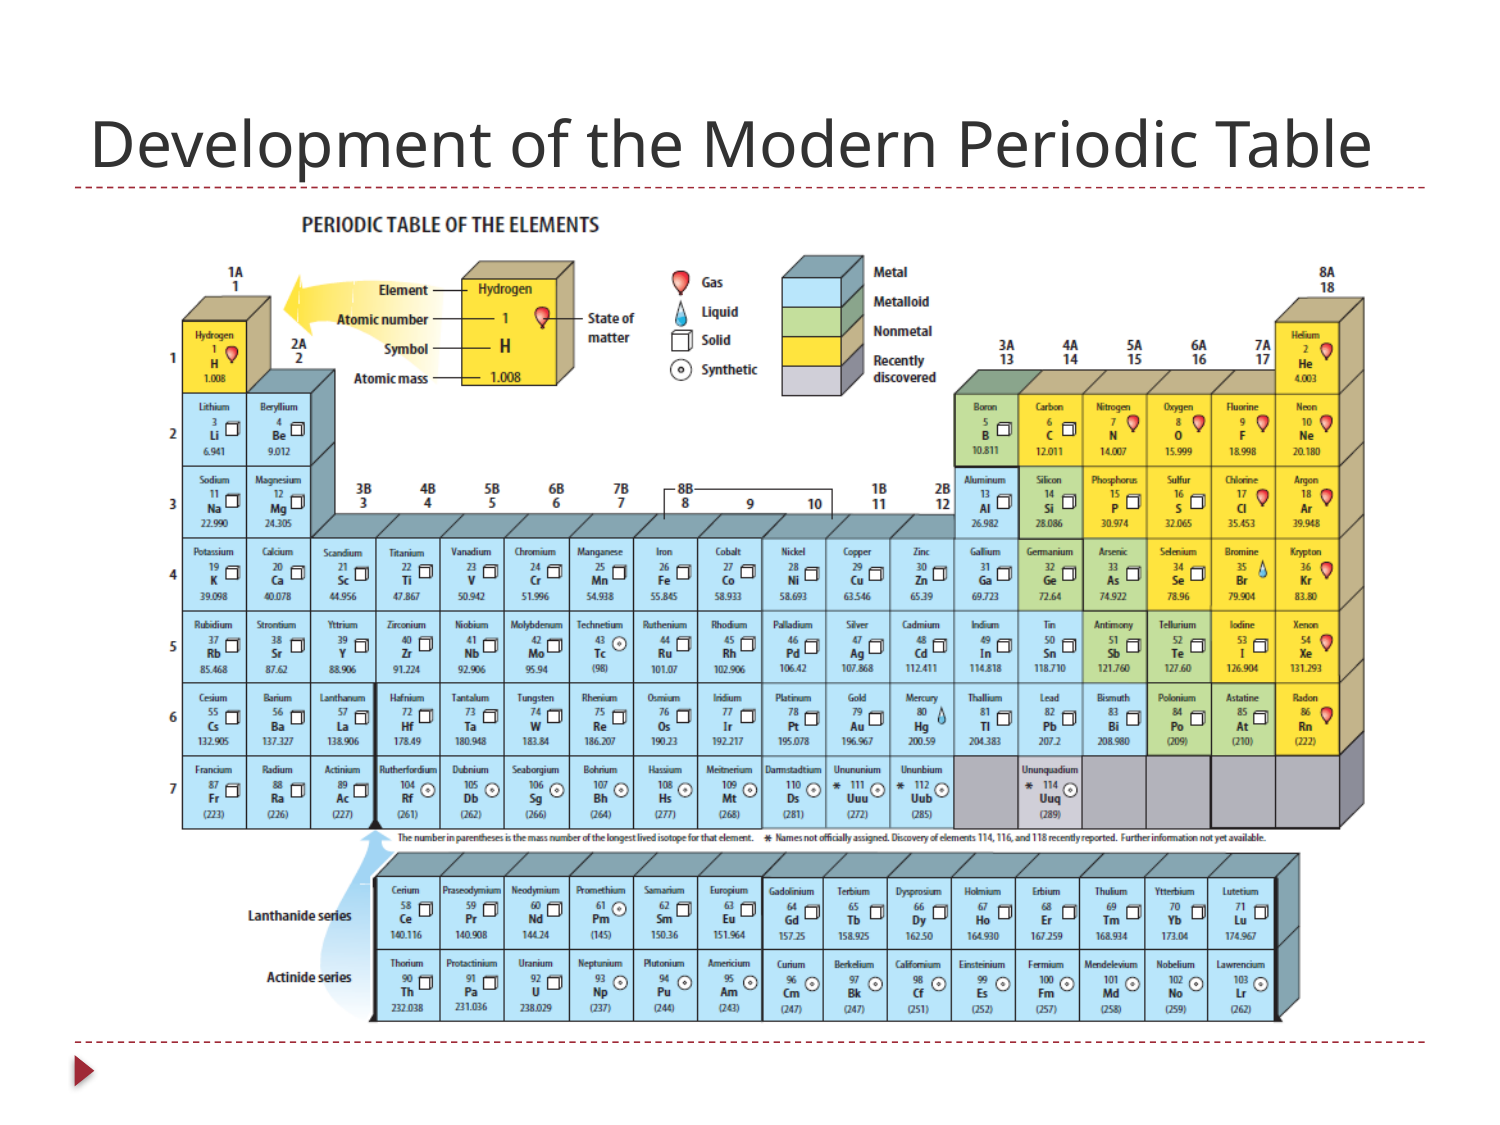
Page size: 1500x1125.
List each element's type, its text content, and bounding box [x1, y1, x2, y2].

title Development of the Modern Periodic Table [75, 24, 1425, 188]
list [155, 199, 1376, 1032]
